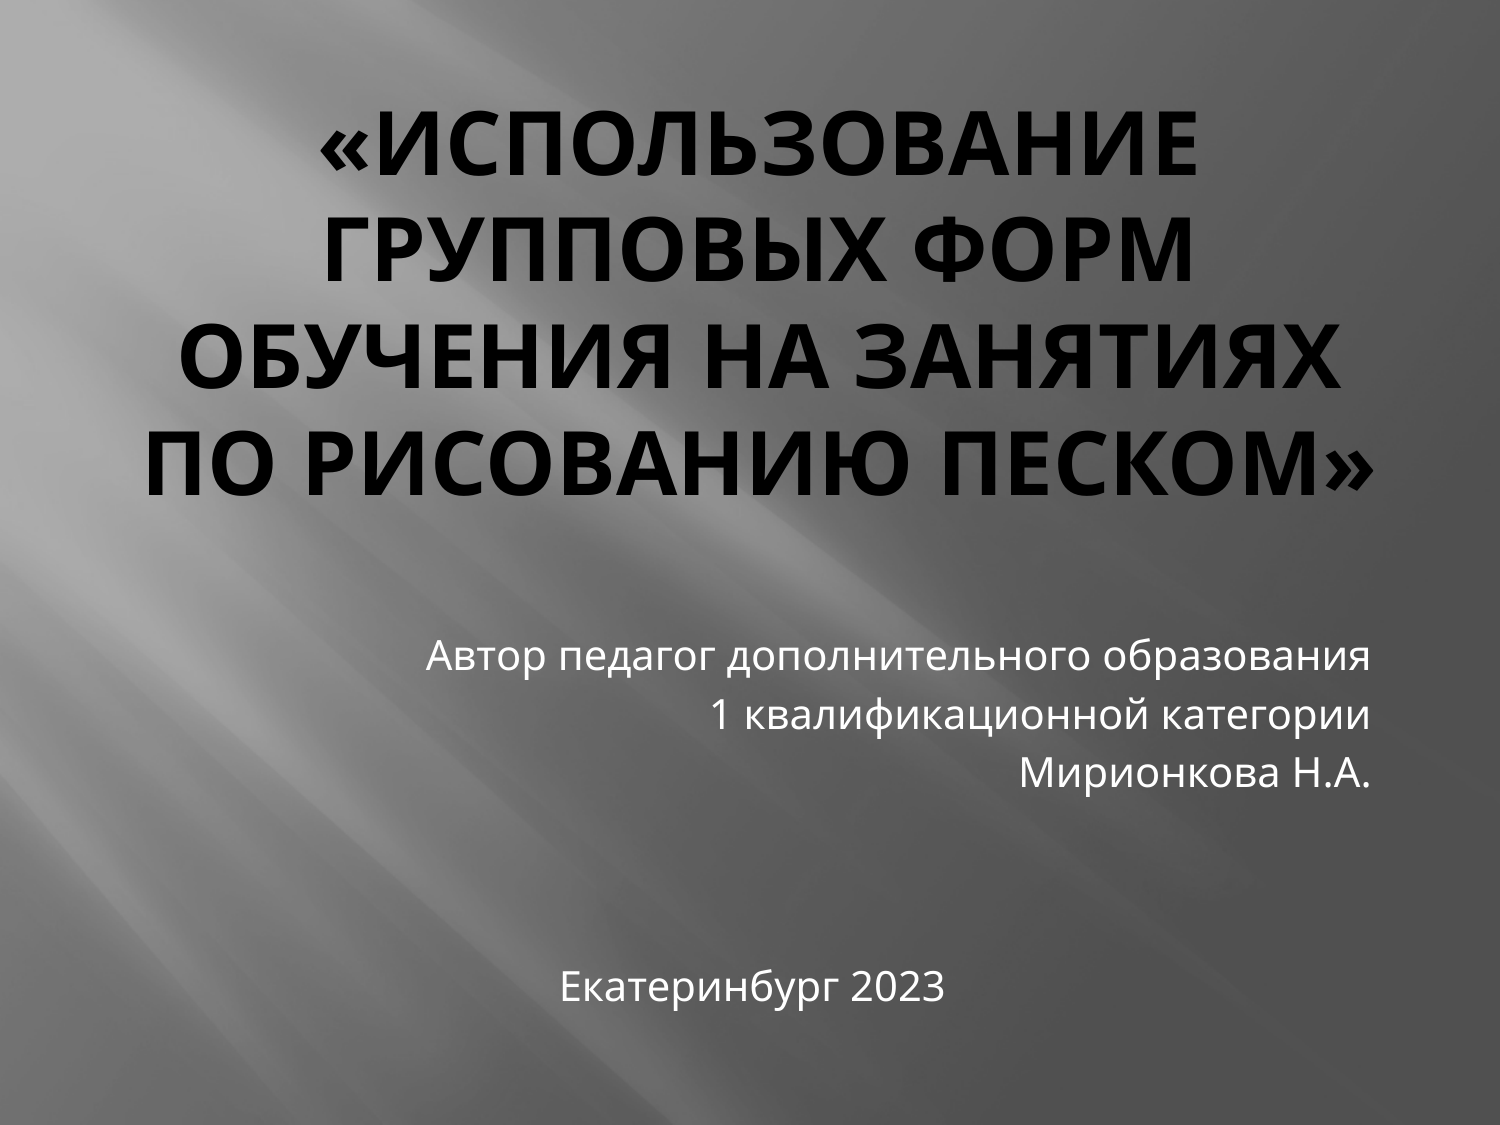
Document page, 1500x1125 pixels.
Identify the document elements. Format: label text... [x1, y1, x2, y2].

title «Использование групповых форм обучения на занятиях по рисованию песком» [64, 78, 1455, 514]
subtitle Автор педагог дополнительного образования 1 квалификационной категории Мирионкова Н.А. [336, 621, 1387, 909]
text_box Екатеринбург 2023 [490, 952, 1016, 1071]
